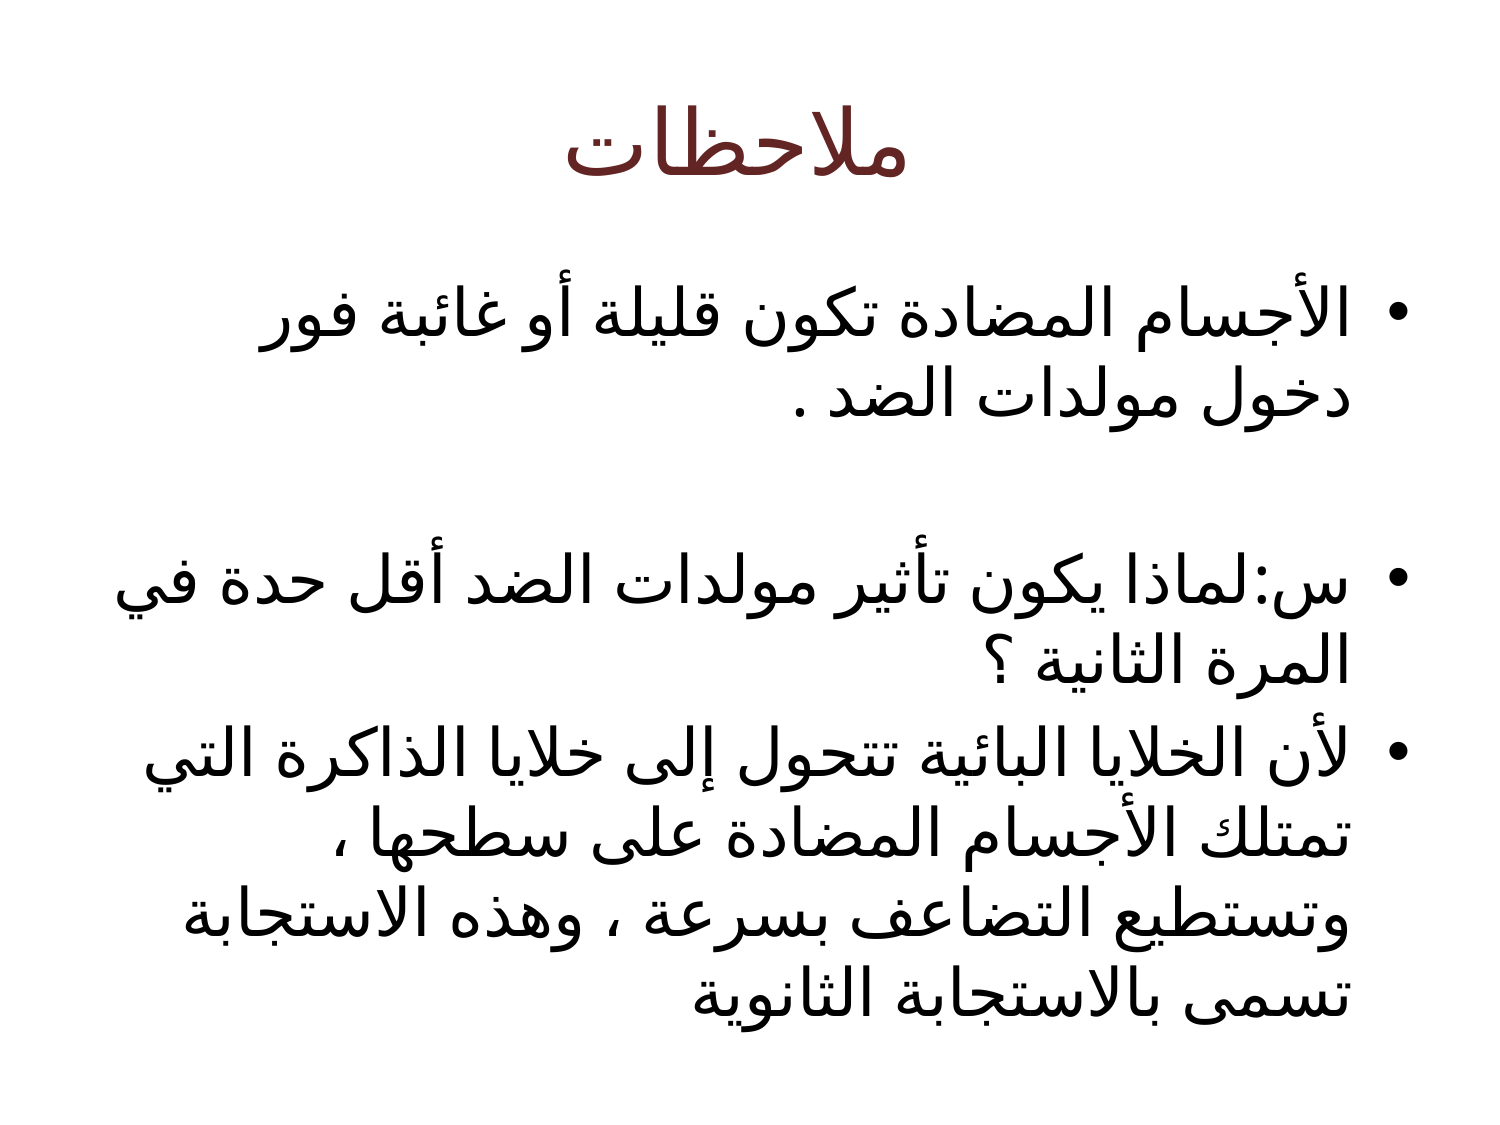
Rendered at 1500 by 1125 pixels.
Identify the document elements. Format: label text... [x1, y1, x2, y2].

title ملاحظات [75, 45, 1425, 233]
list الأجسام المضادة تكون قليلة أو غائبة فور دخول مولدات الضد . س:لماذا يكون تأثير مولدات الضد أقل حدة في المرة الثانية ؟ لأن الخلايا البائية تتحول إلى خلايا الذاكرة التي تمتلك الأجسام المضادة على سطحها ، وتستطيع التضاعف بسرعة ، وهذه الاستجابة تسمى بالاستجابة الثانوية [75, 262, 1425, 1005]
